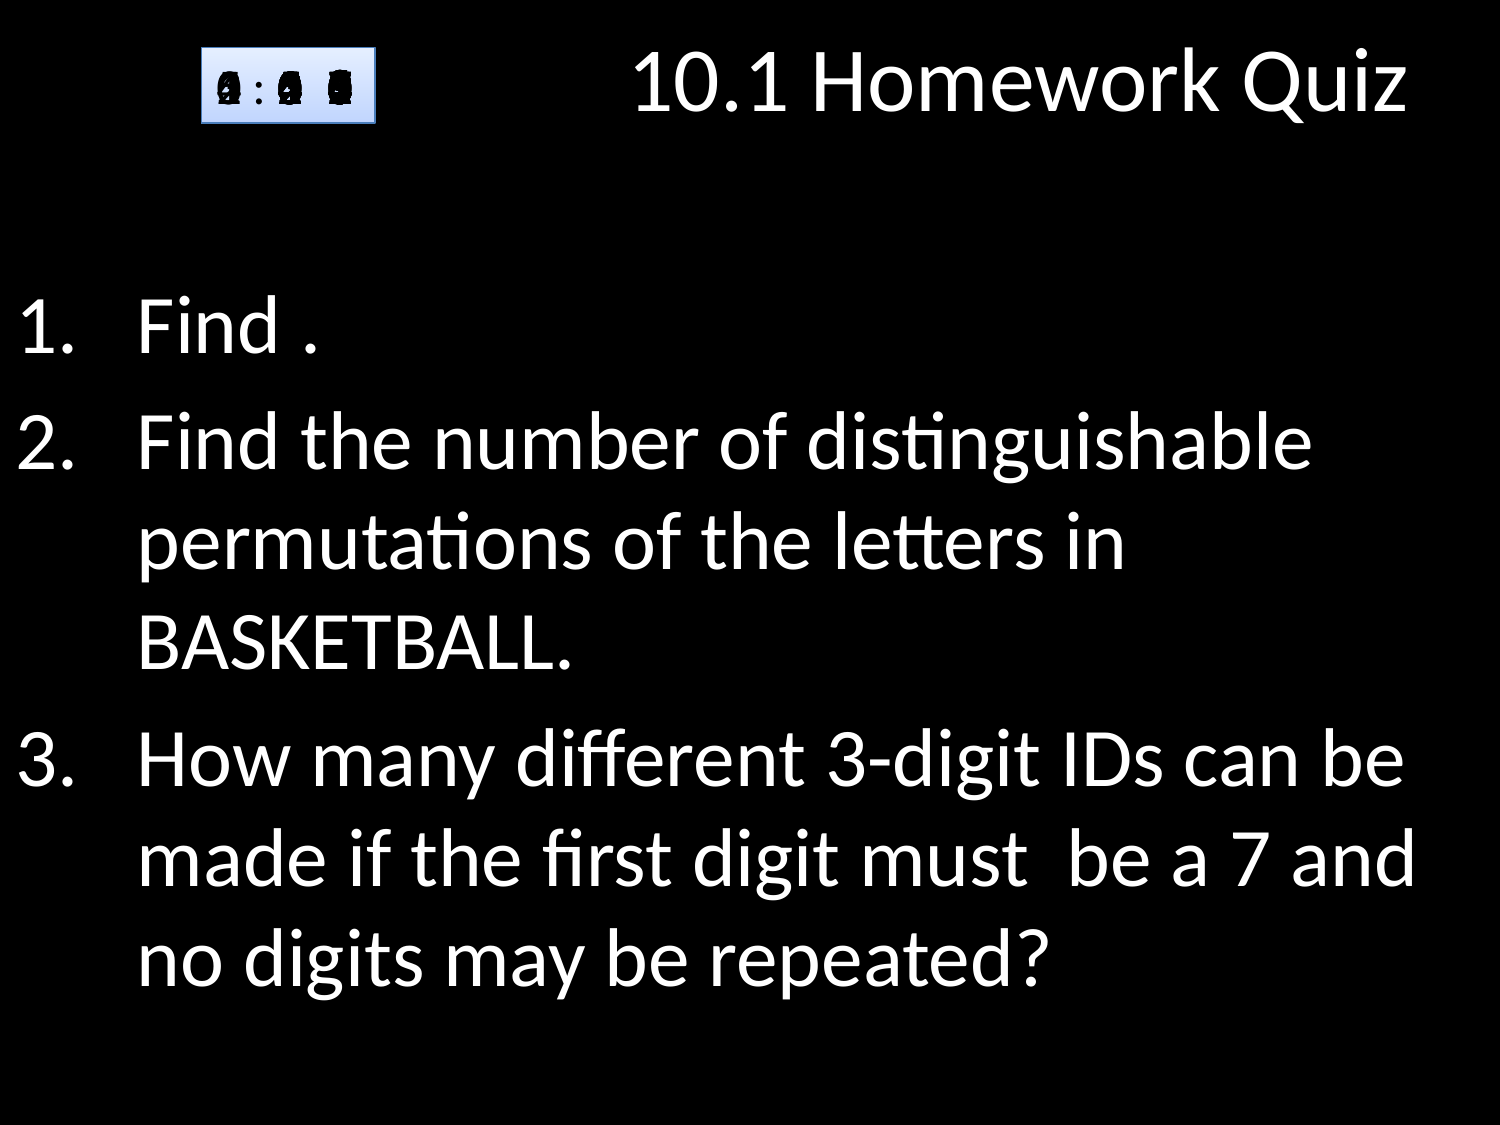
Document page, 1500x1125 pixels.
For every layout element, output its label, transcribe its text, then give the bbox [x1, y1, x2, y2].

text_box 0 [262, 47, 312, 123]
text_box 9 [312, 47, 363, 123]
title 10.1 Homework Quiz [75, 0, 1425, 150]
text_box [201, 47, 376, 124]
text_box 0 [201, 47, 252, 123]
text_box : [252, 47, 262, 123]
